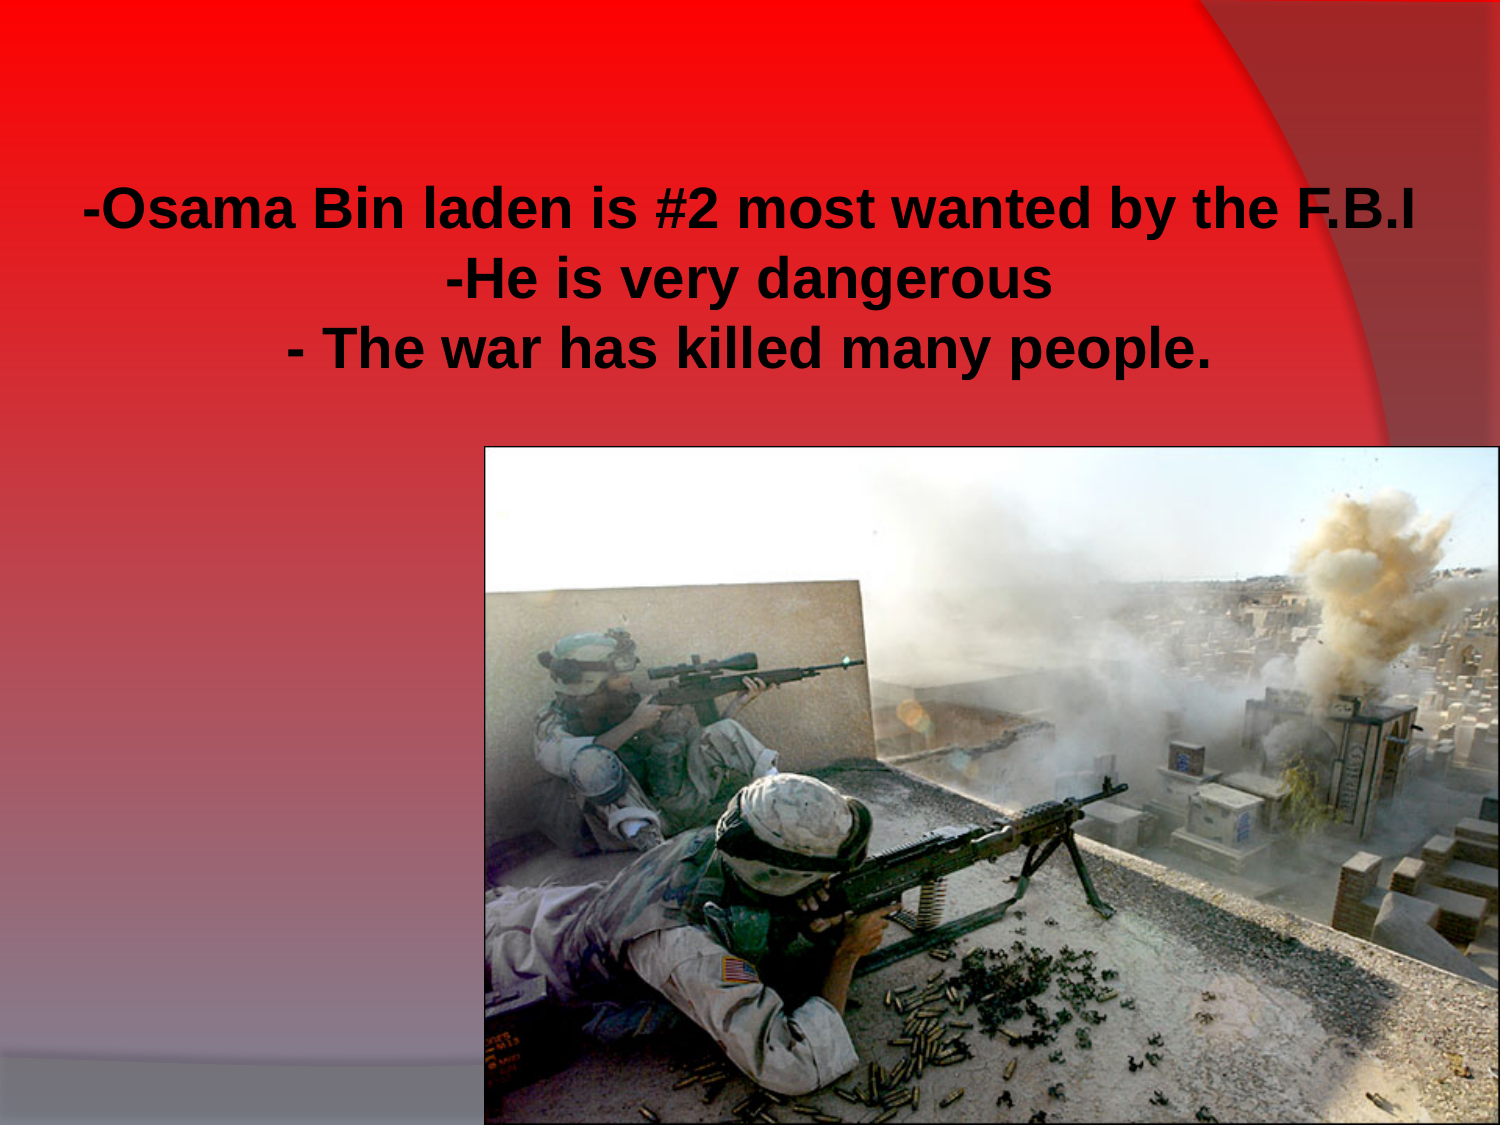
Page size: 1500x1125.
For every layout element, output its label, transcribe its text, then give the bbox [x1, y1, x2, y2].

text_box -Osama Bin laden is #2 most wanted by the F.B.I -He is very dangerous - The war has killed many people. [0, 162, 1500, 388]
picture [484, 446, 1500, 1125]
